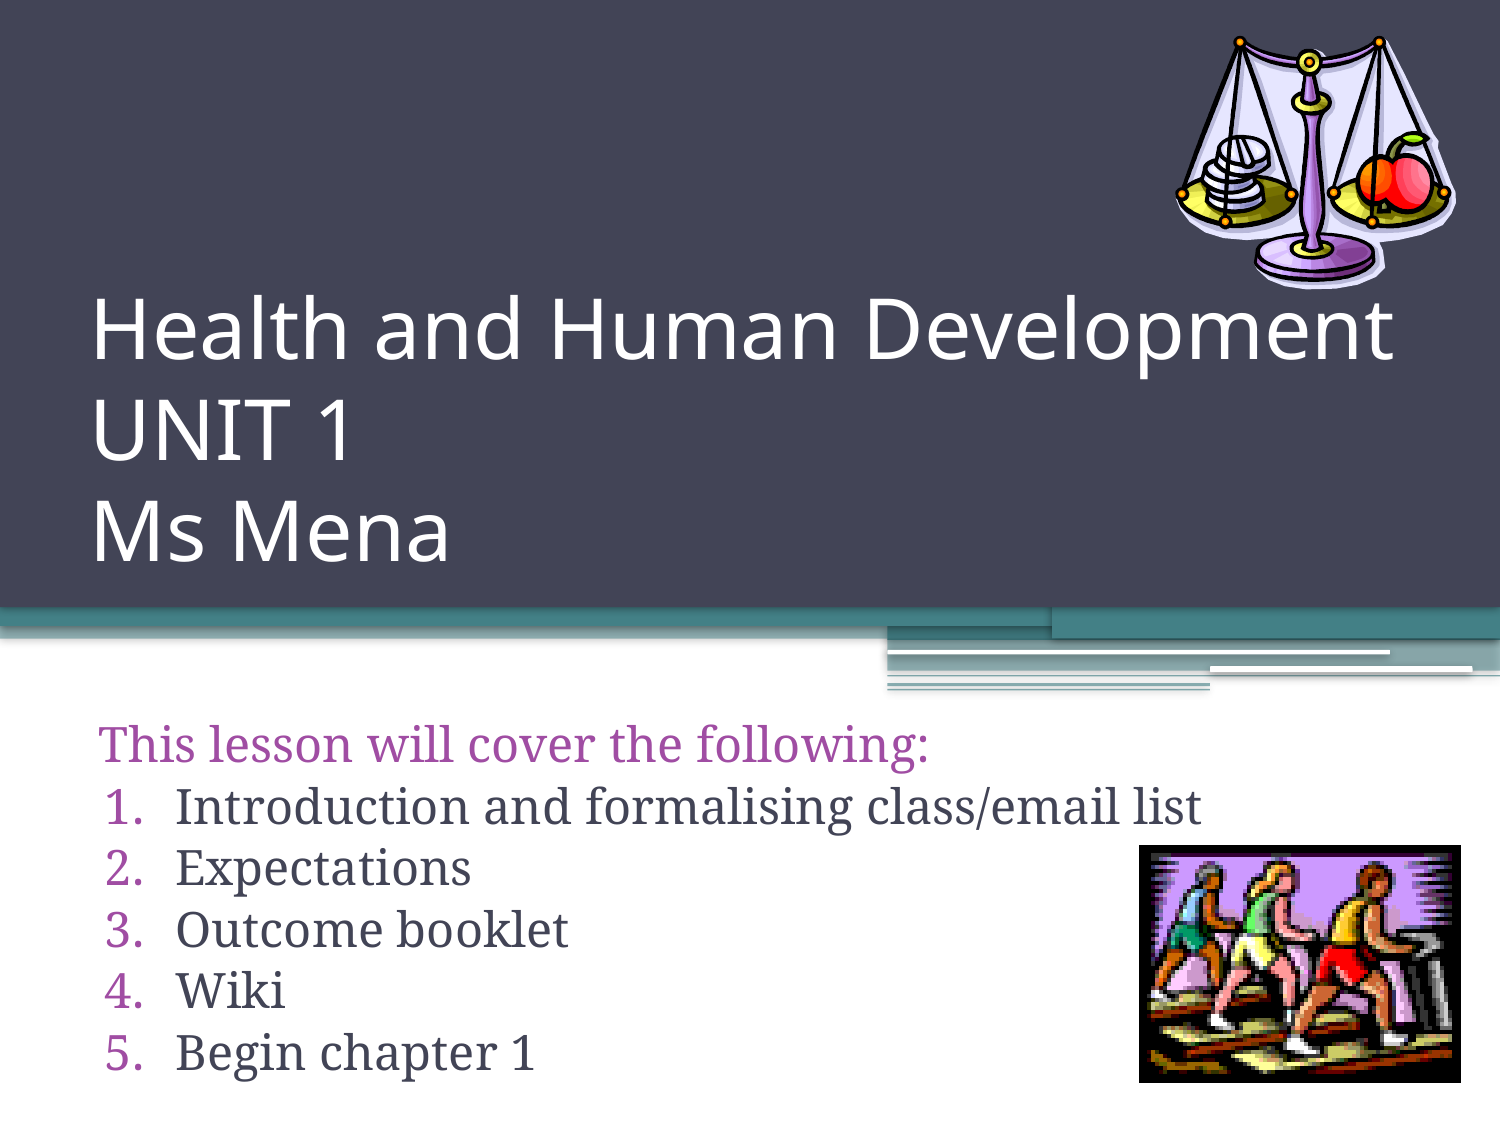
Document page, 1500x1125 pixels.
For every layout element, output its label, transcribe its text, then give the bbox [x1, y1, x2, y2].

subtitle This lesson will cover the following: Introduction and formalising class/email list Expectations Outcome booklet Wiki Begin chapter 1 [75, 645, 1447, 1094]
title Health and Human Development UNIT 1 Ms Mena [75, 243, 1447, 587]
picture [1139, 845, 1461, 1083]
picture [1174, 30, 1462, 295]
